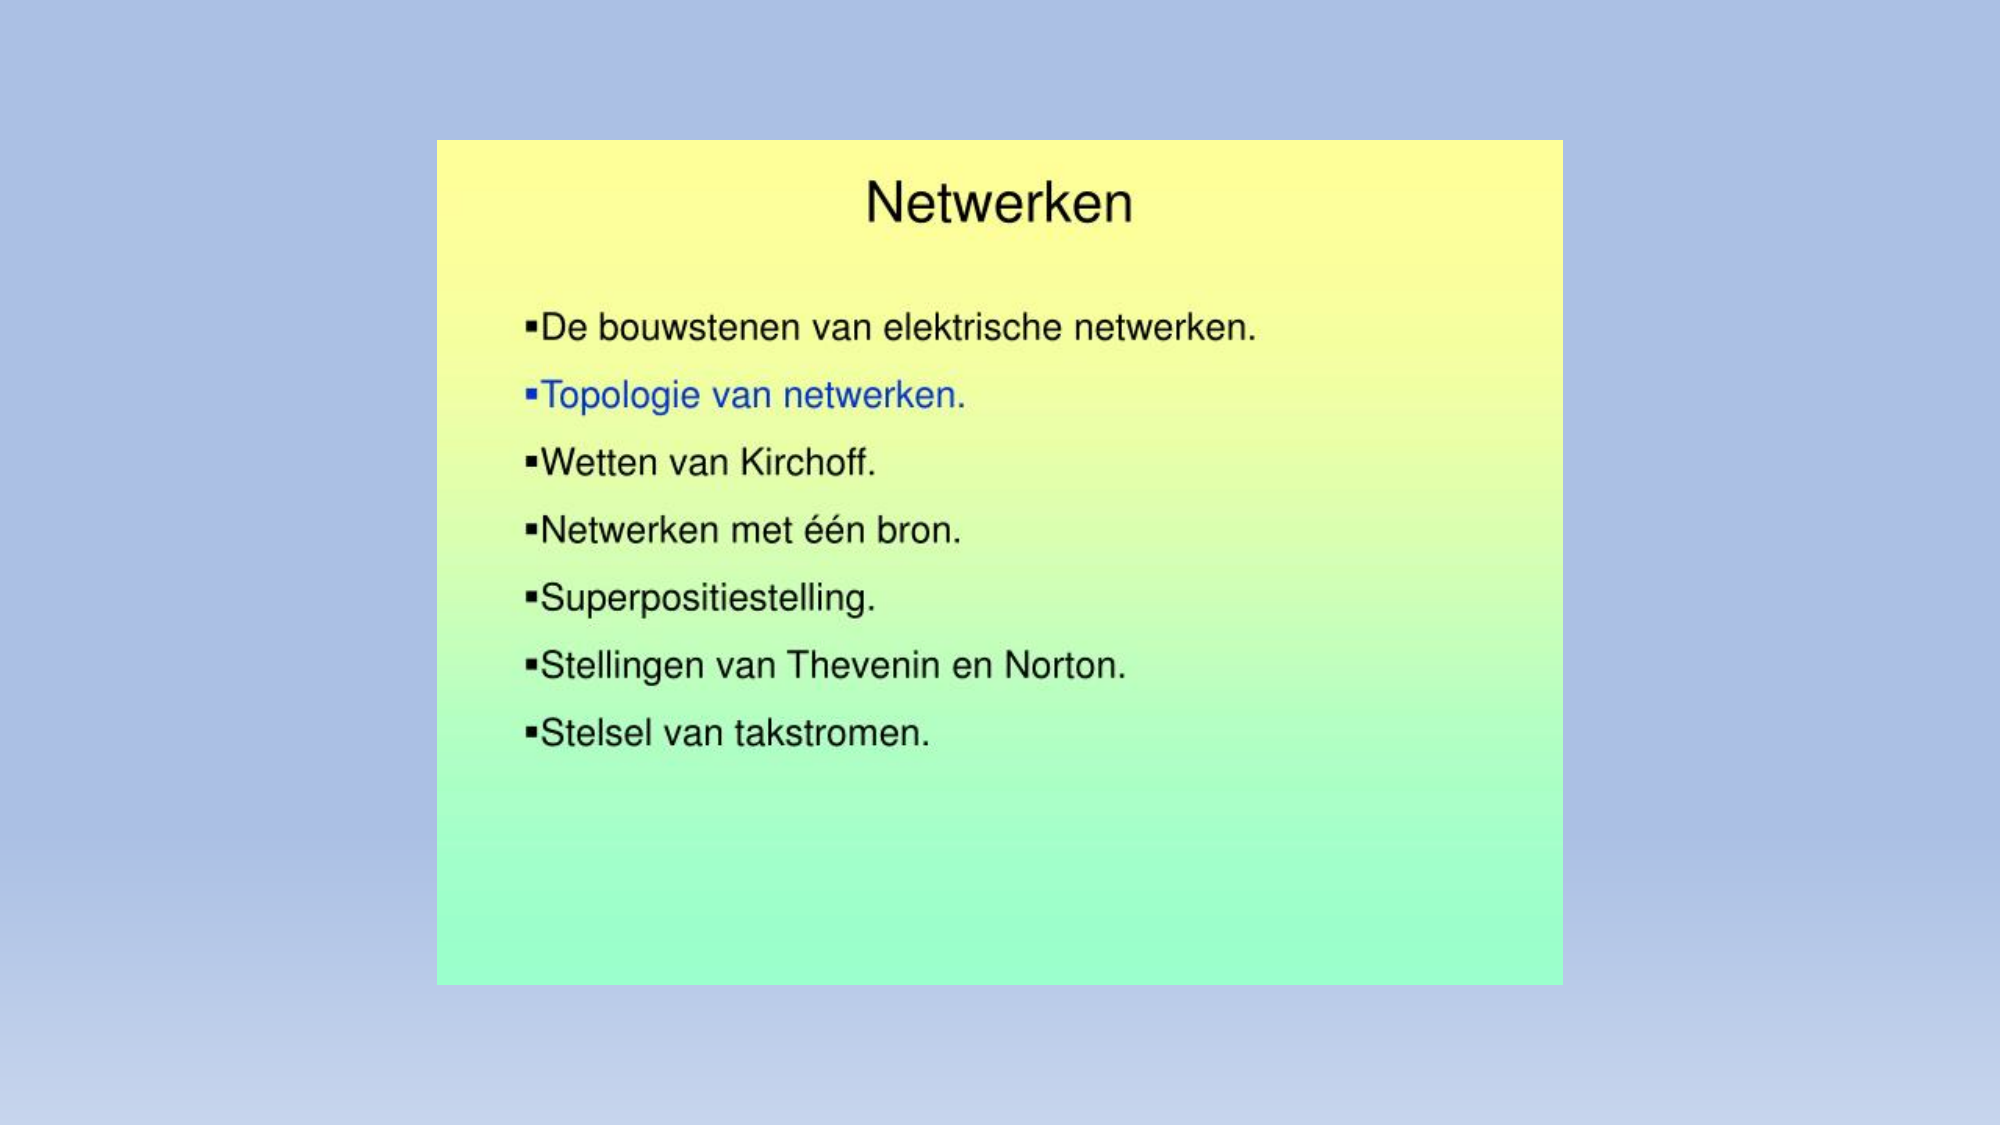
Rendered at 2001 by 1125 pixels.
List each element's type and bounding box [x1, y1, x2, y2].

picture [437, 140, 1563, 985]
